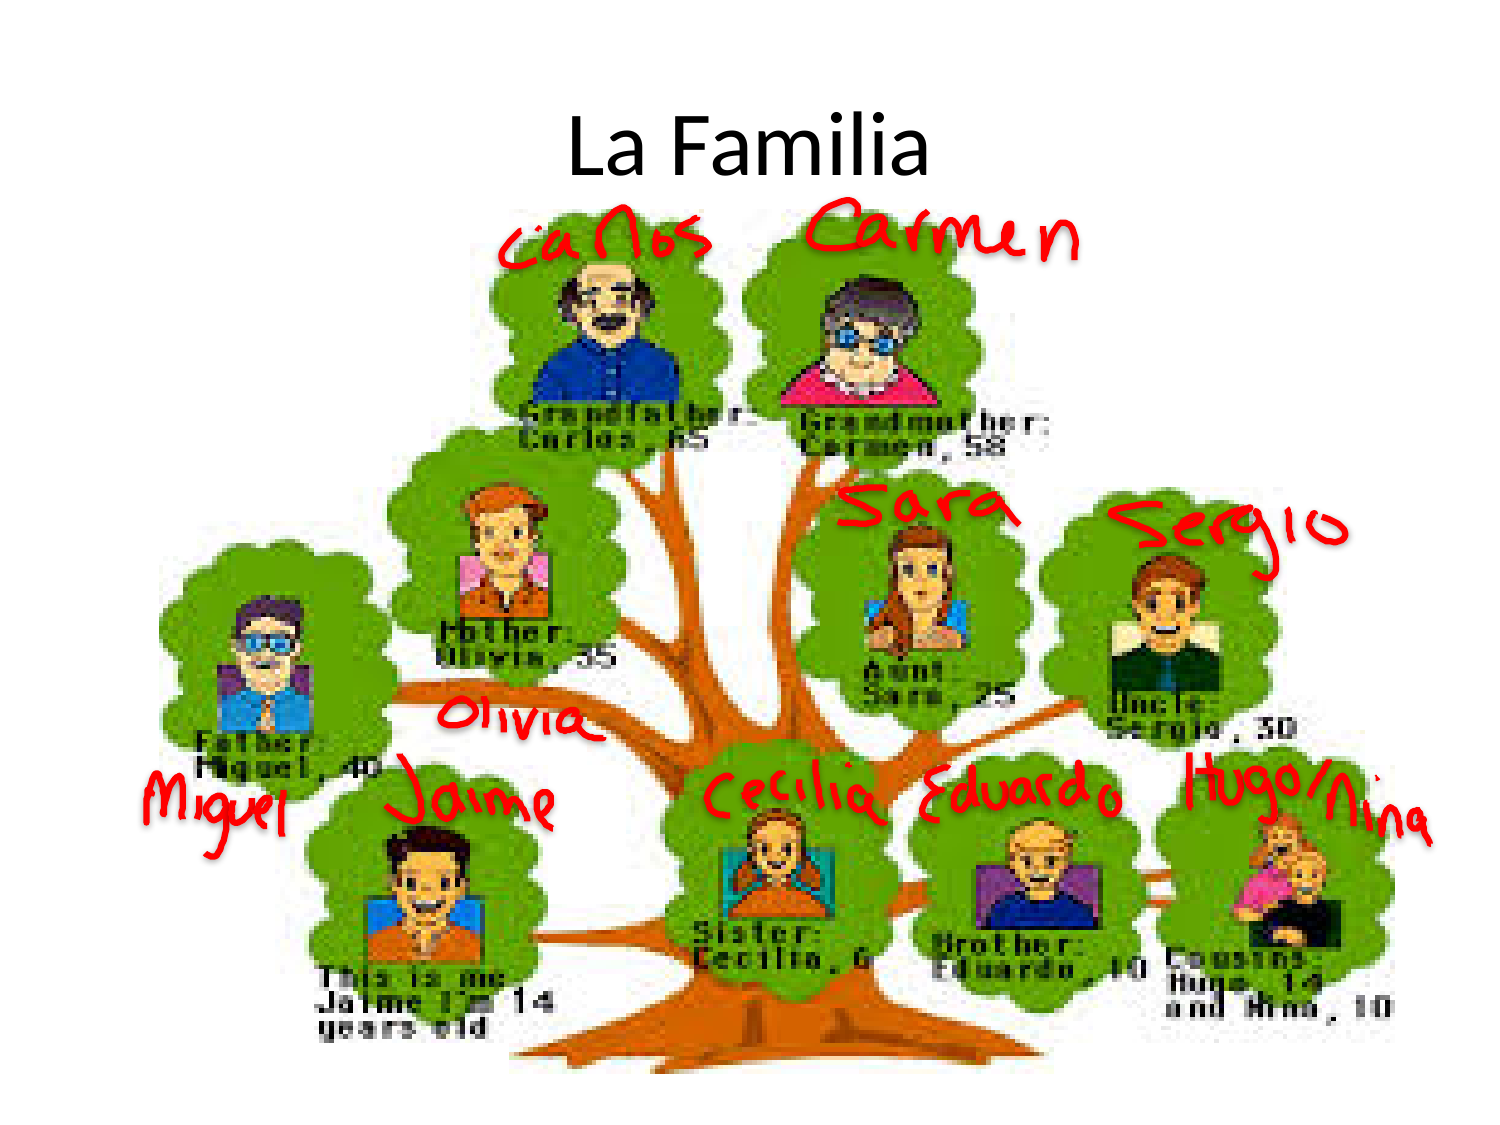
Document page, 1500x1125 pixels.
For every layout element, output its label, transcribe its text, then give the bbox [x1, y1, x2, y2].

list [128, 208, 1426, 1074]
title La Familia [75, 45, 1425, 233]
text_box [824, 198, 860, 207]
